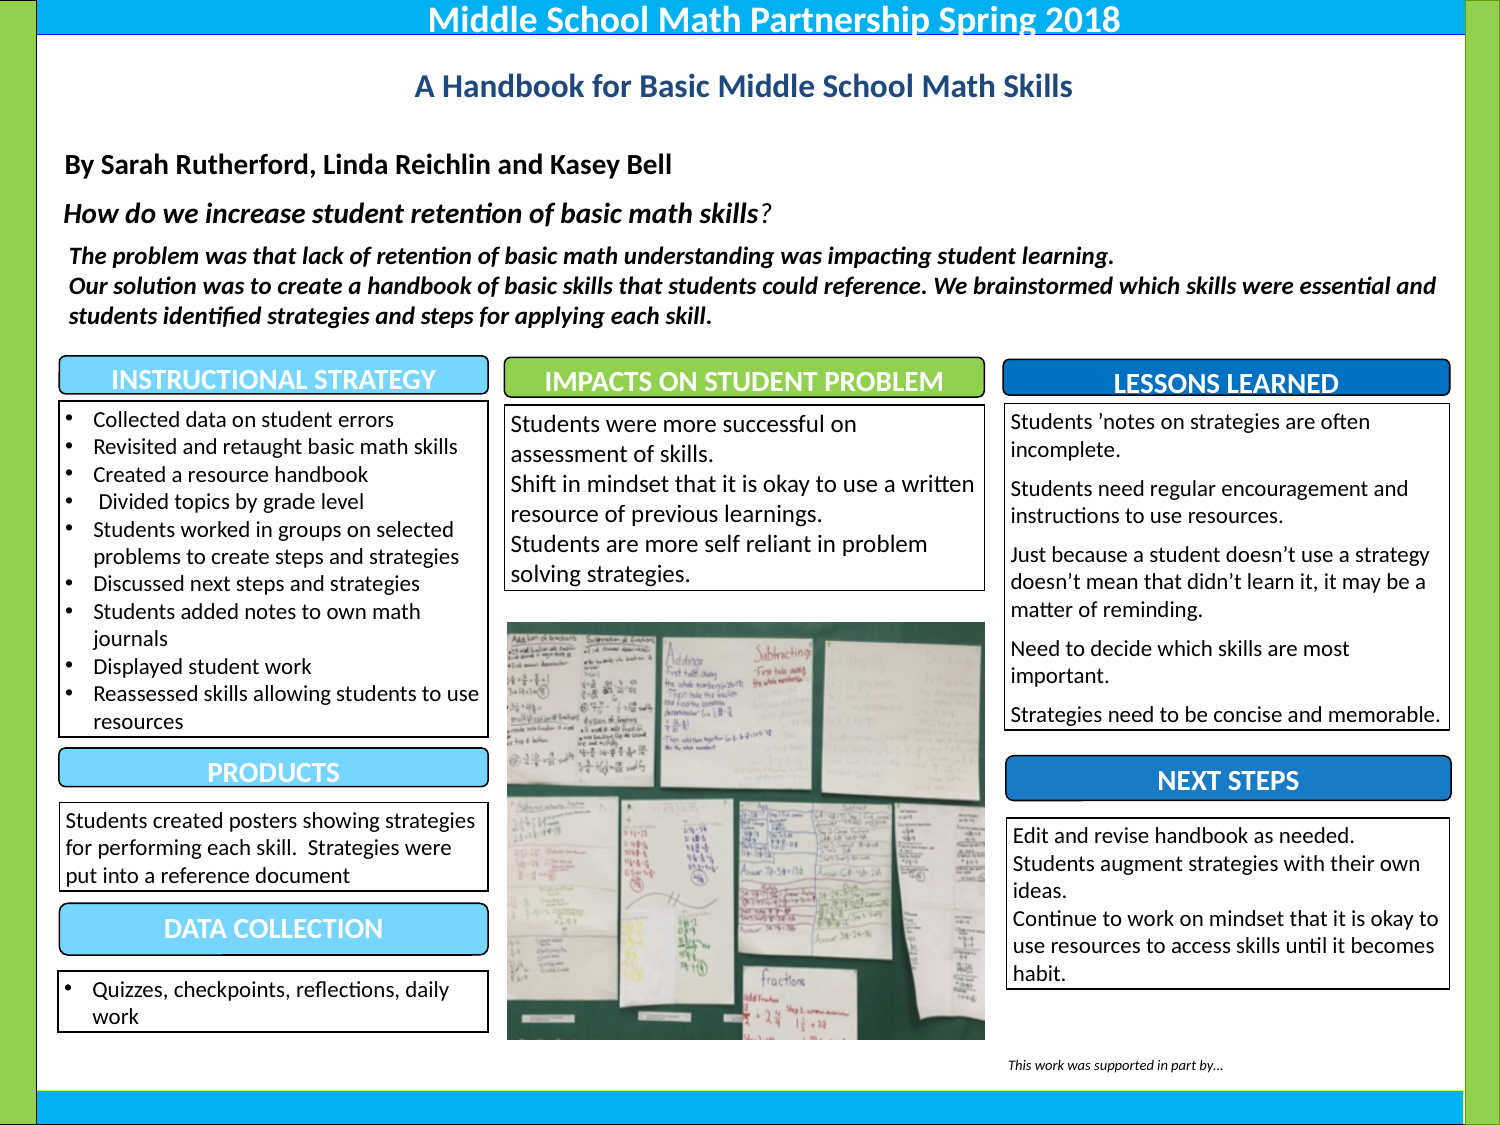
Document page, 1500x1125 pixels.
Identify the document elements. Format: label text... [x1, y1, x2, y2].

text_box The problem was that lack of retention of basic math understanding was impacting student learning. Our solution was to create a handbook of basic skills that students could reference. We brainstormed which skills were essential and students identified strategies and steps for applying each skill. [58, 234, 1479, 335]
text_box Students ’notes on strategies are often incomplete. Students need regular encouragement and instructions to use resources. Just because a student doesn’t use a strategy doesn’t mean that didn’t learn it, it may be a matter of reminding. Need to decide which skills are most important. Strategies need to be concise and memorable. [1004, 403, 1450, 731]
text_box This work was supported in part by… [683, 1052, 1237, 1077]
text_box Data Collection [59, 903, 489, 956]
text_box NEXT STEPS [1005, 755, 1452, 801]
text_box [37, 35, 1465, 1125]
text_box [1465, 235, 1500, 1125]
text_box Impacts on student problem [504, 357, 985, 398]
text_box Quizzes, checkpoints, reflections, daily work [57, 971, 489, 1033]
text_box Students created posters showing strategies for performing each skill. Strategies were put into a reference document [59, 802, 489, 891]
text_box Students were more successful on assessment of skills. Shift in mindset that it is okay to use a written resource of previous learnings. Students are more self reliant in problem solving strategies. [504, 404, 985, 591]
text_box [0, 0, 37, 1125]
text_box By Sarah Rutherford, Linda Reichlin and Kasey Bell [58, 142, 892, 183]
picture [507, 622, 985, 1040]
text_box How do we increase student retention of basic math skills? [52, 188, 1500, 235]
text_box A Handbook for Basic Middle School Math Skills [267, 61, 1222, 108]
text_box Middle School Math Partnership Spring 2018 [37, 0, 1465, 35]
text_box [1465, 0, 1500, 188]
